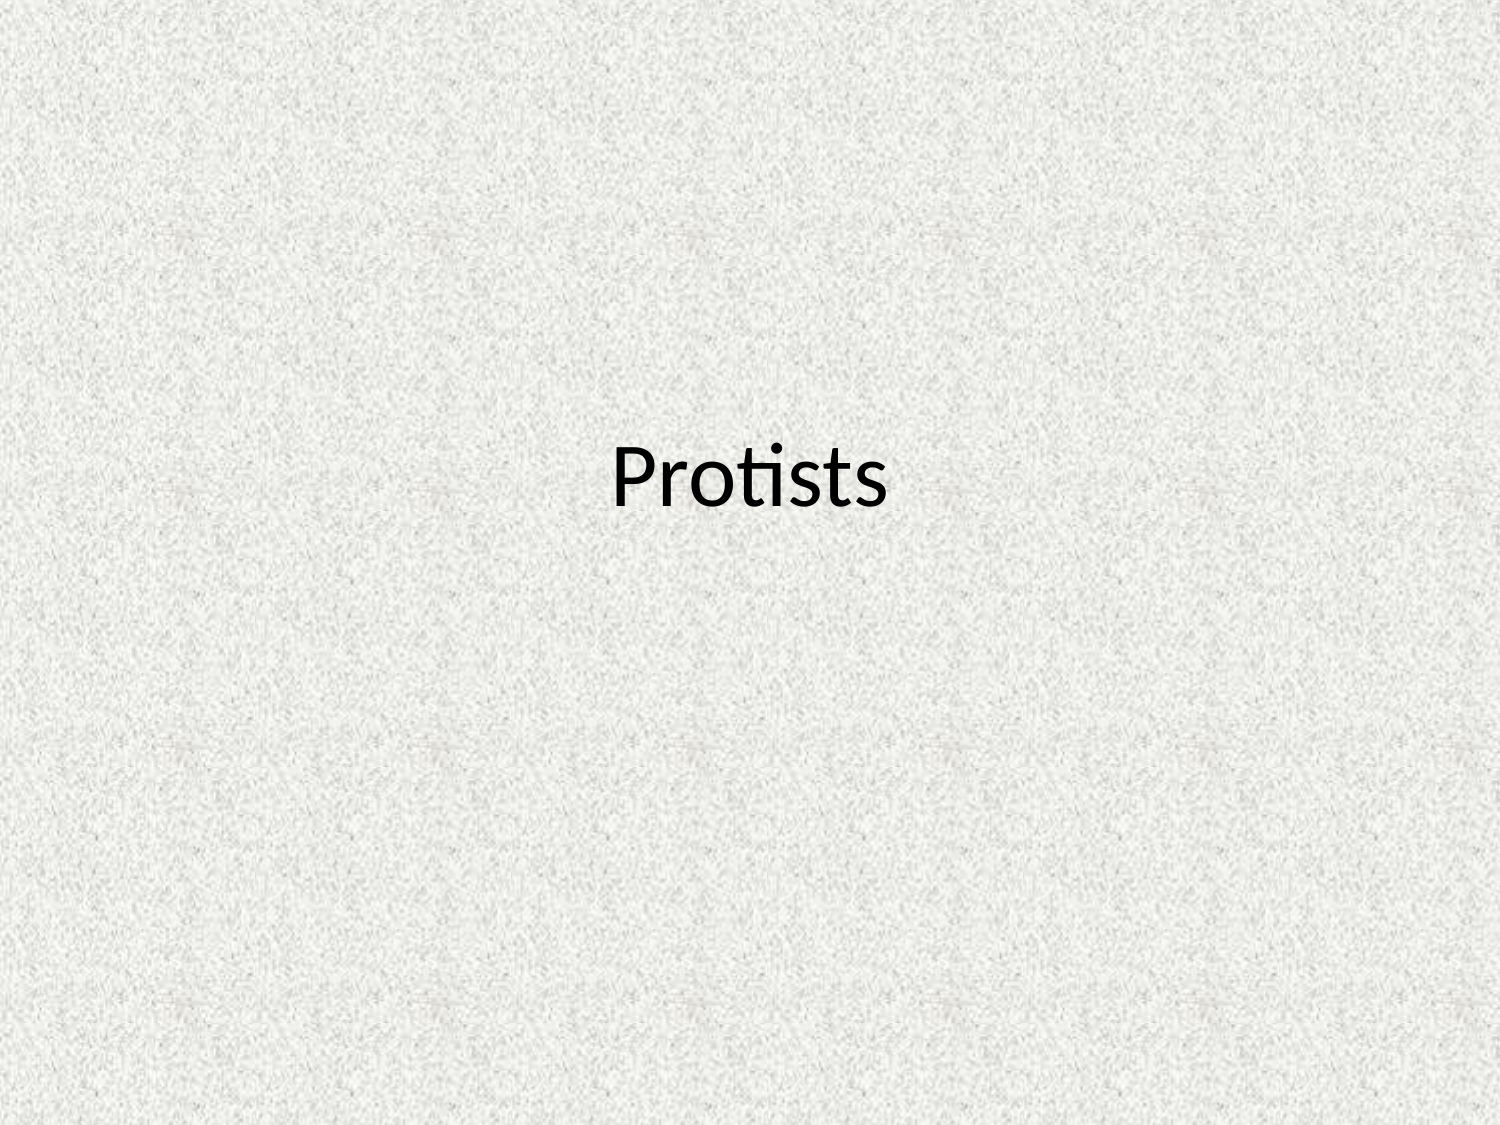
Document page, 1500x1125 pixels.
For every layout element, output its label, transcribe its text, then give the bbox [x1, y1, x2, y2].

picture [0, 0, 1500, 1125]
title Protists [112, 349, 1388, 591]
